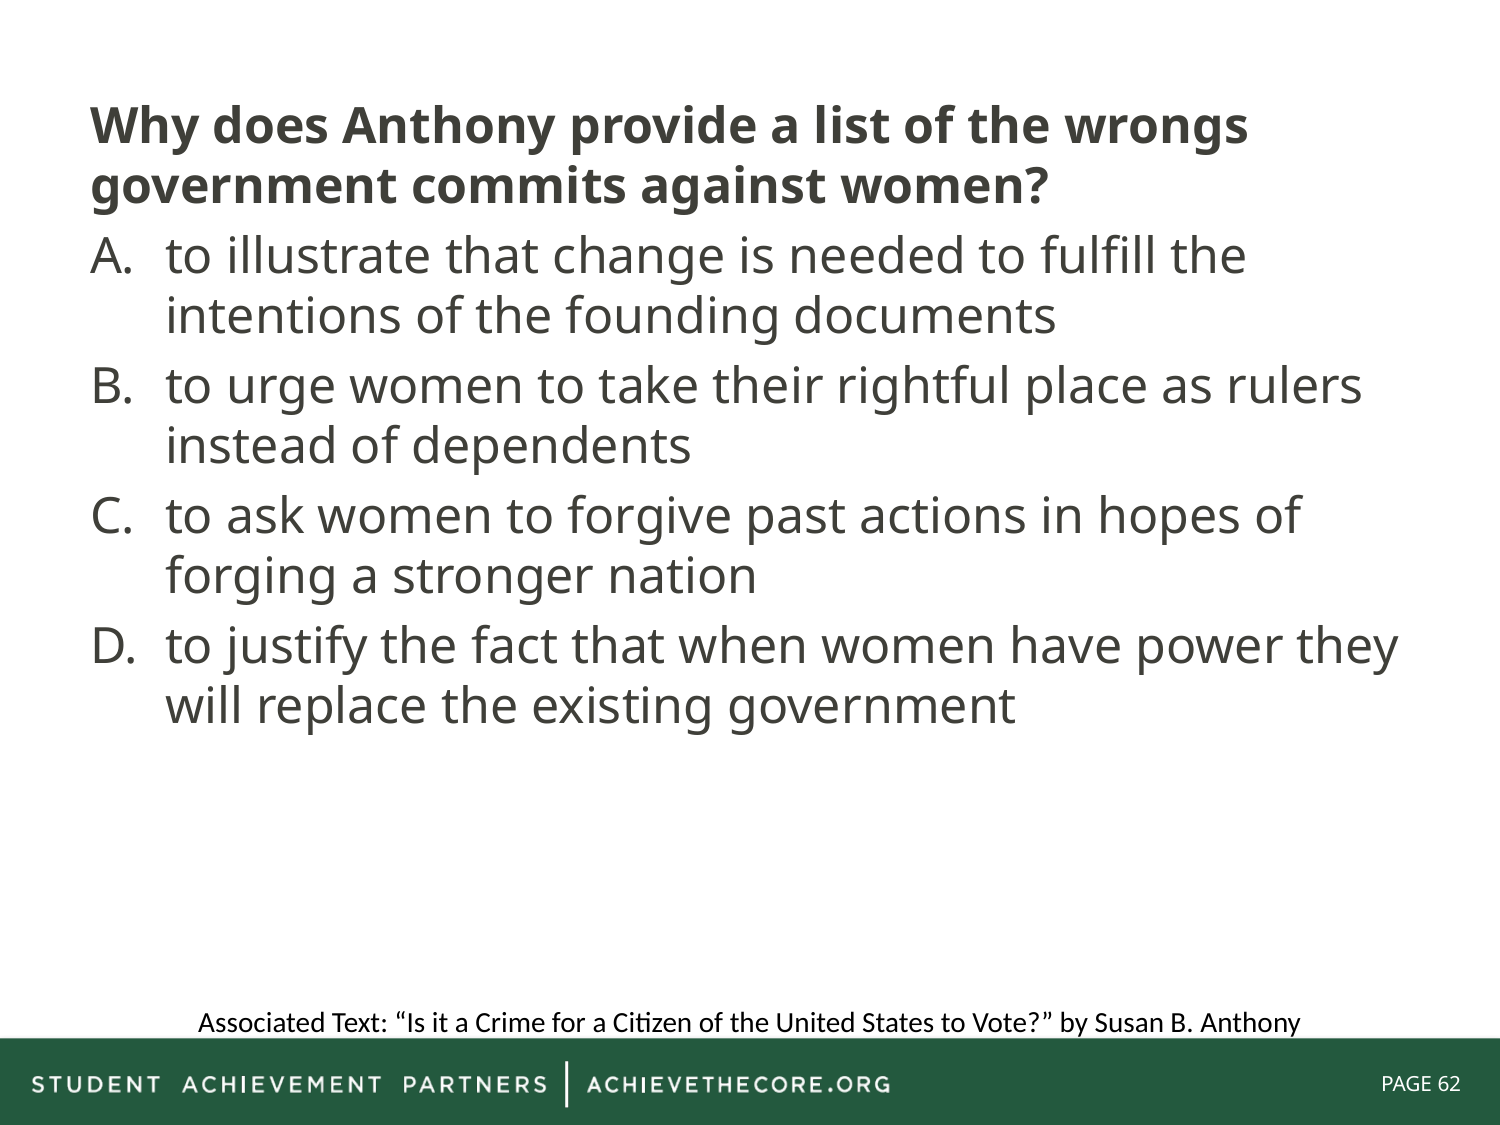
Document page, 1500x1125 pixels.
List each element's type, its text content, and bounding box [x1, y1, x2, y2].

text_box Associated Text: “Is it a Crime for a Citizen of the United States to Vote?” by Susan B. Anthony [74, 995, 1425, 1046]
list Why does Anthony provide a list of the wrongs government commits against women? to illustrate that change is needed to fulfill the intentions of the founding documents to urge women to take their rightful place as rulers instead of dependents to ask women to forgive past actions in hopes of forging a stronger nation to justify the fact that when women have power they will replace the existing government [75, 86, 1425, 876]
